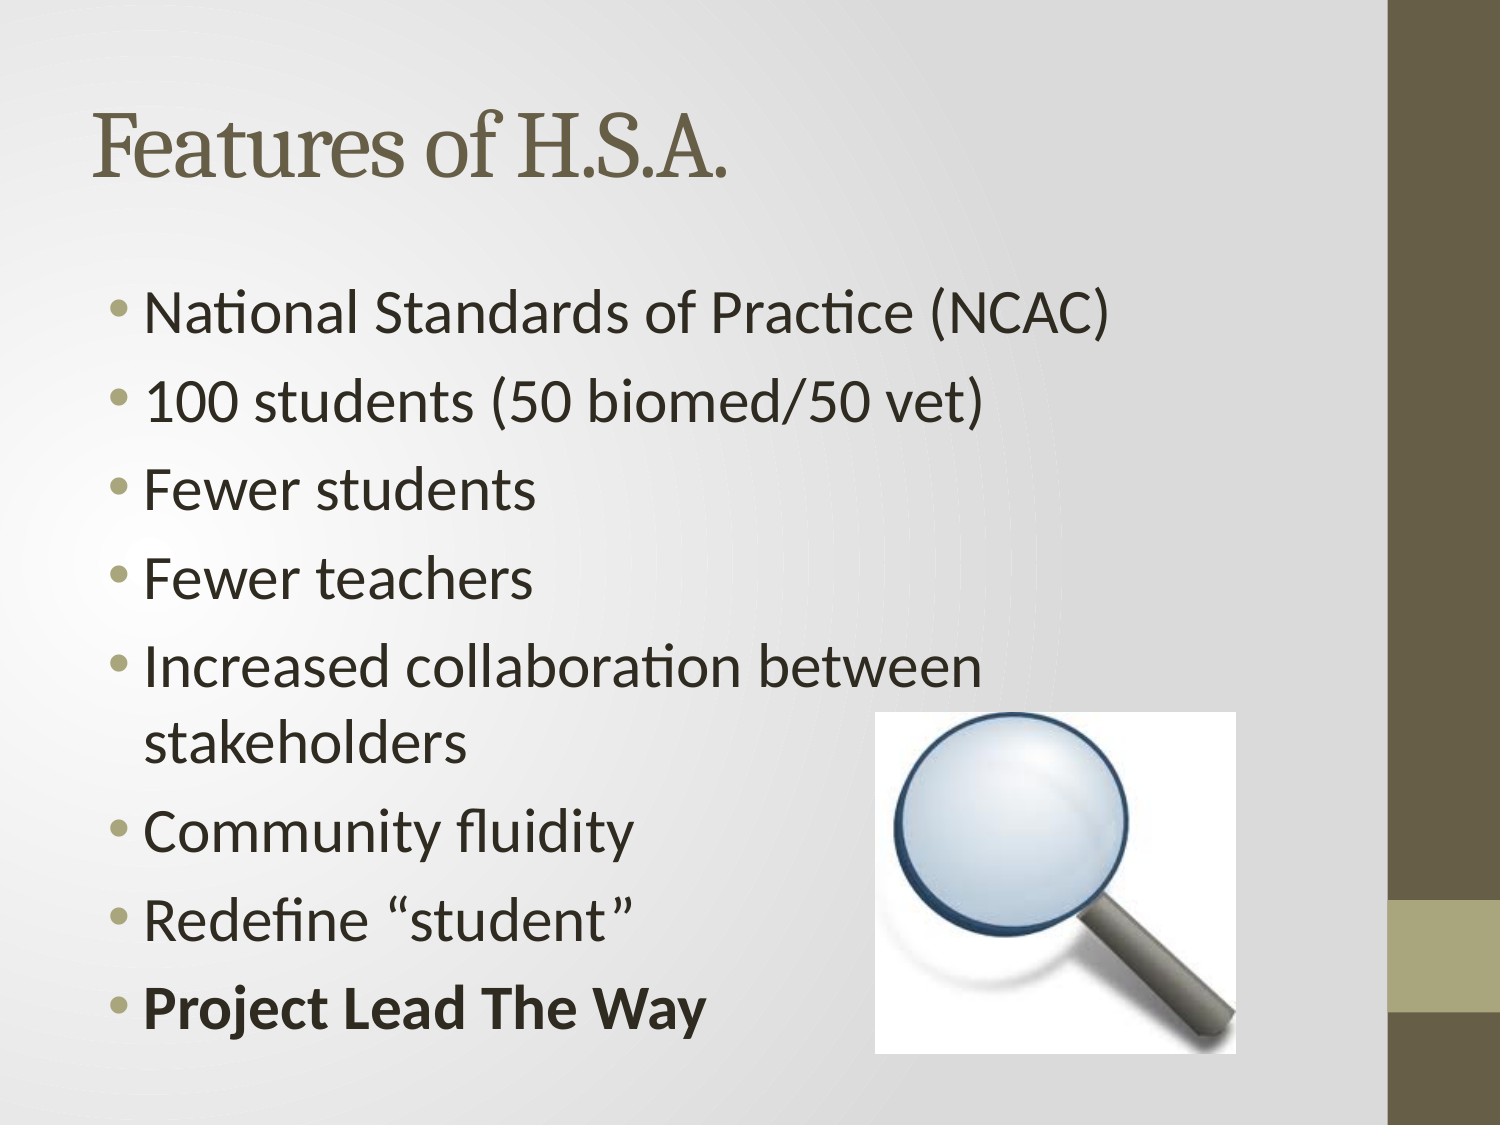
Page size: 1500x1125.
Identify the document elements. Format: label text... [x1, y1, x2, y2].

title Features of H.S.A. [75, 45, 1325, 233]
picture [874, 711, 1237, 1054]
list National Standards of Practice (NCAC) 100 students (50 biomed/50 vet) Fewer students Fewer teachers Increased collaboration between stakeholders Community fluidity Redefine “student” Project Lead The Way [74, 262, 1326, 1051]
